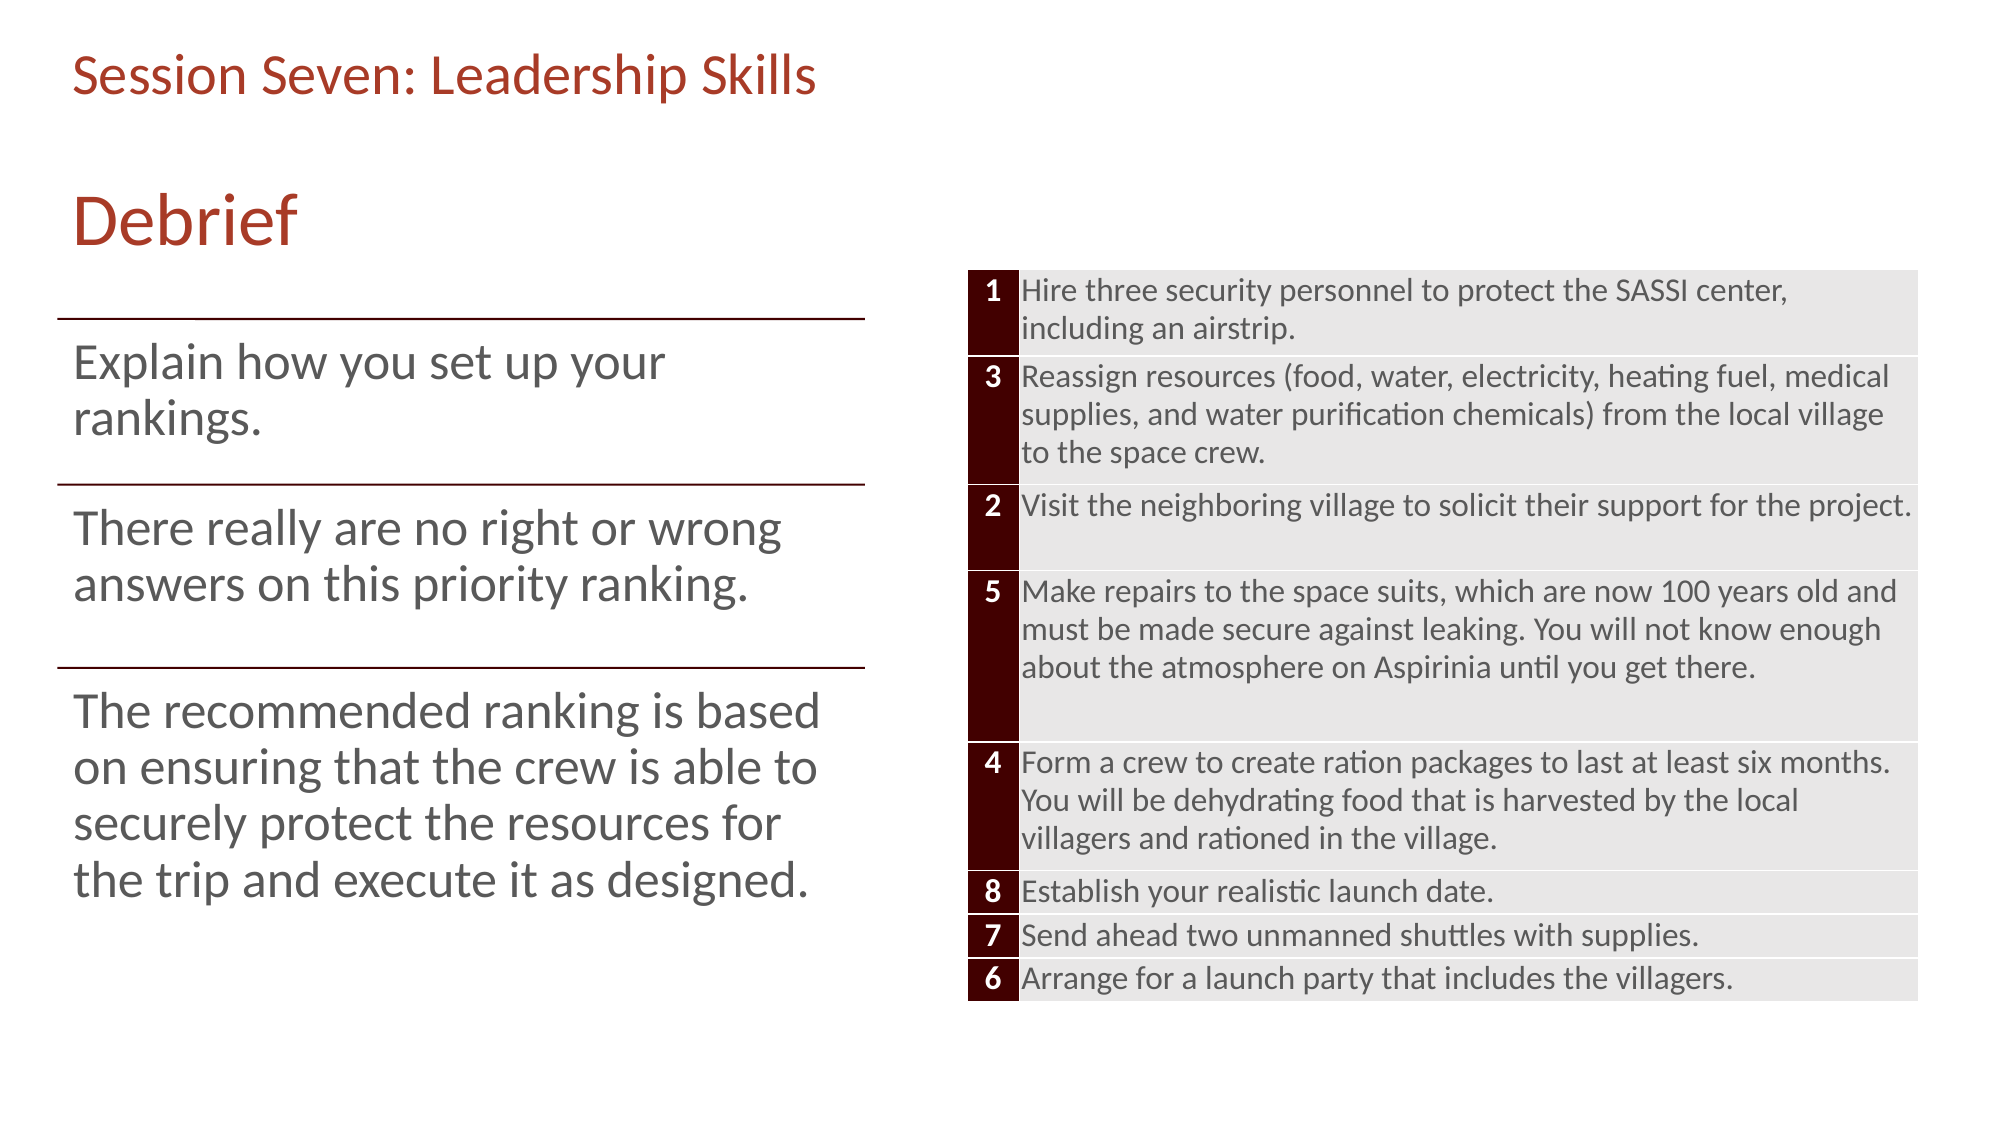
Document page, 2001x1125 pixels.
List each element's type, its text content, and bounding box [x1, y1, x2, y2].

table_cell 7 [968, 915, 1019, 957]
table_cell Establish your realistic launch date. [1020, 871, 1918, 913]
table_cell Reassign resources (food, water, electricity, heating fuel, medical supplies, and water purification chemicals) from the local village to the space crew. [1020, 357, 1918, 484]
table_header Hire three security personnel to protect the SASSI center, including an airstrip. [1020, 270, 1918, 355]
table_cell 2 [968, 485, 1019, 570]
table_cell Send ahead two unmanned shuttles with supplies. [1020, 915, 1918, 957]
table_cell 3 [968, 357, 1019, 484]
list Debrief [57, 172, 1934, 270]
table_cell Arrange for a launch party that includes the villagers. [1020, 959, 1918, 1001]
table_cell Make repairs to the space suits, which are now 100 years old and must be made secure against leaking. You will not know enough about the atmosphere on Aspirinia until you get there. [1020, 571, 1918, 741]
table_cell Visit the neighboring village to solicit their support for the project. [1020, 485, 1918, 570]
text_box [57, 318, 865, 937]
table_cell Form a crew to create ration packages to last at least six months. You will be dehydrating food that is harvested by the local villagers and rationed in the village. [1020, 743, 1918, 870]
table_cell 8 [968, 871, 1019, 913]
table_cell 4 [968, 743, 1019, 870]
table_cell 5 [968, 571, 1019, 741]
table_cell 6 [968, 959, 1019, 1001]
title Session Seven: Leadership Skills [57, 36, 1934, 124]
table_header 1 [968, 270, 1019, 355]
